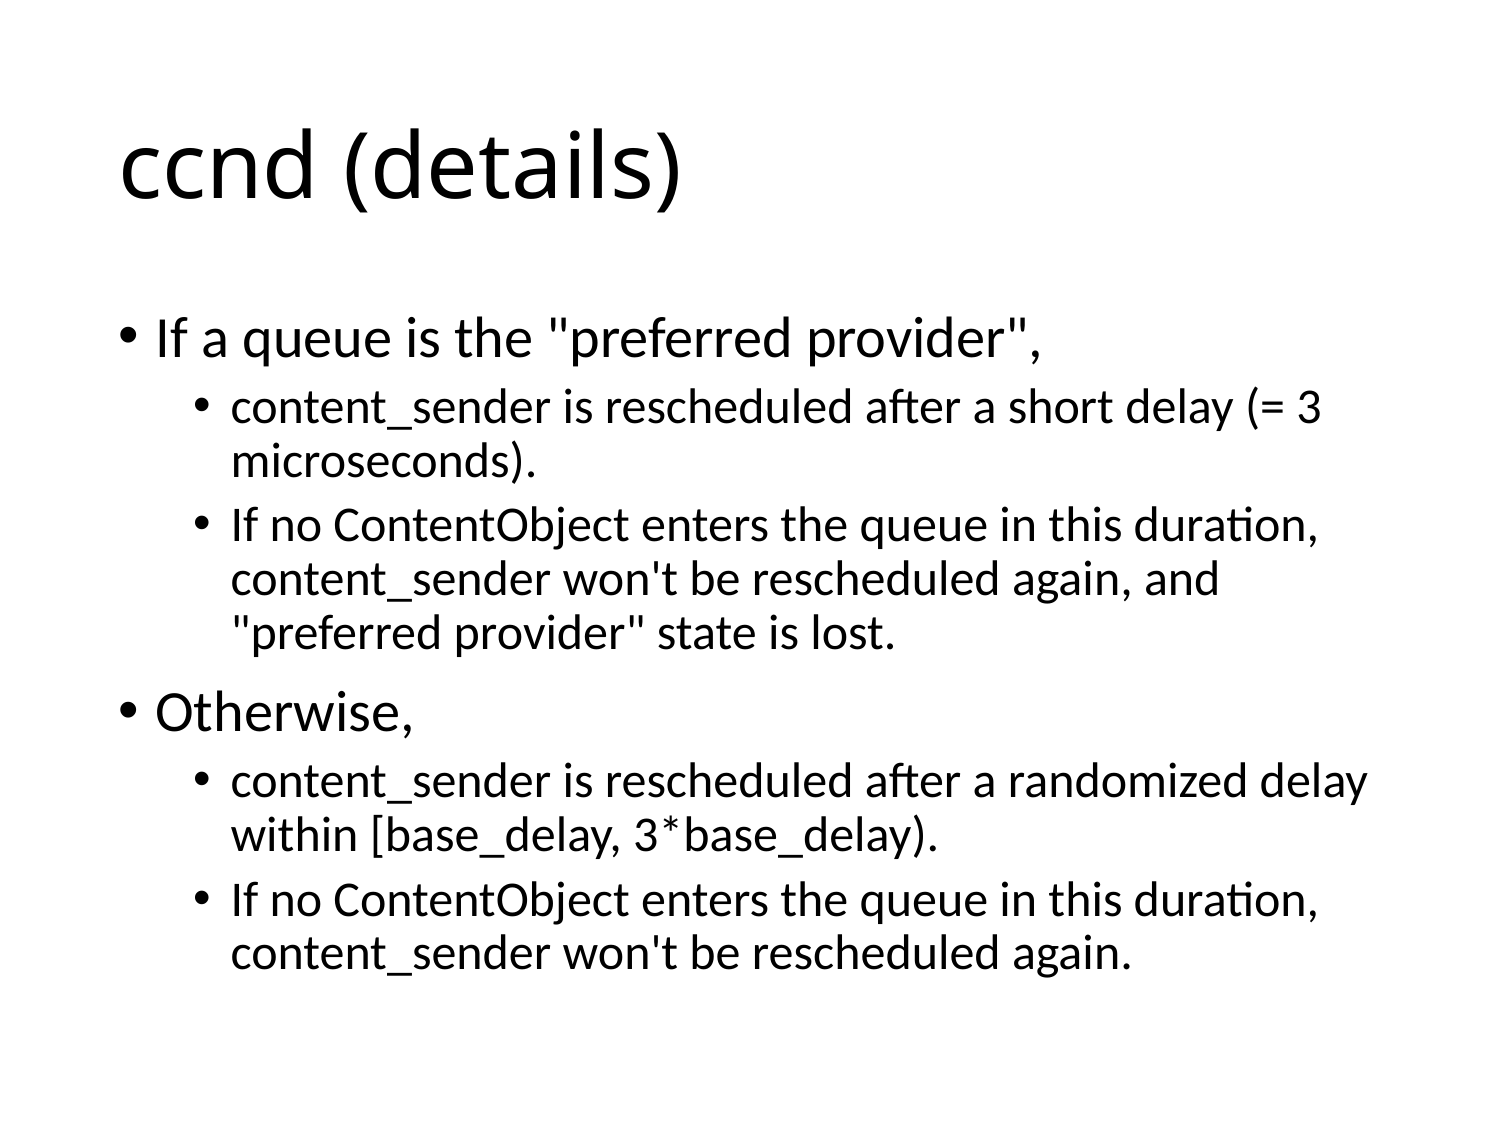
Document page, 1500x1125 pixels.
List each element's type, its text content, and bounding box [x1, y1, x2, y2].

list If a queue is the "preferred provider", content_sender is rescheduled after a short delay (= 3 microseconds). If no ContentObject enters the queue in this duration, content_sender won't be rescheduled again, and "preferred provider" state is lost. Otherwise, content_sender is rescheduled after a randomized delay within [base_delay, 3*base_delay). If no ContentObject enters the queue in this duration, content_sender won't be rescheduled again. [103, 299, 1397, 1014]
title ccnd (details) [103, 59, 1397, 278]
